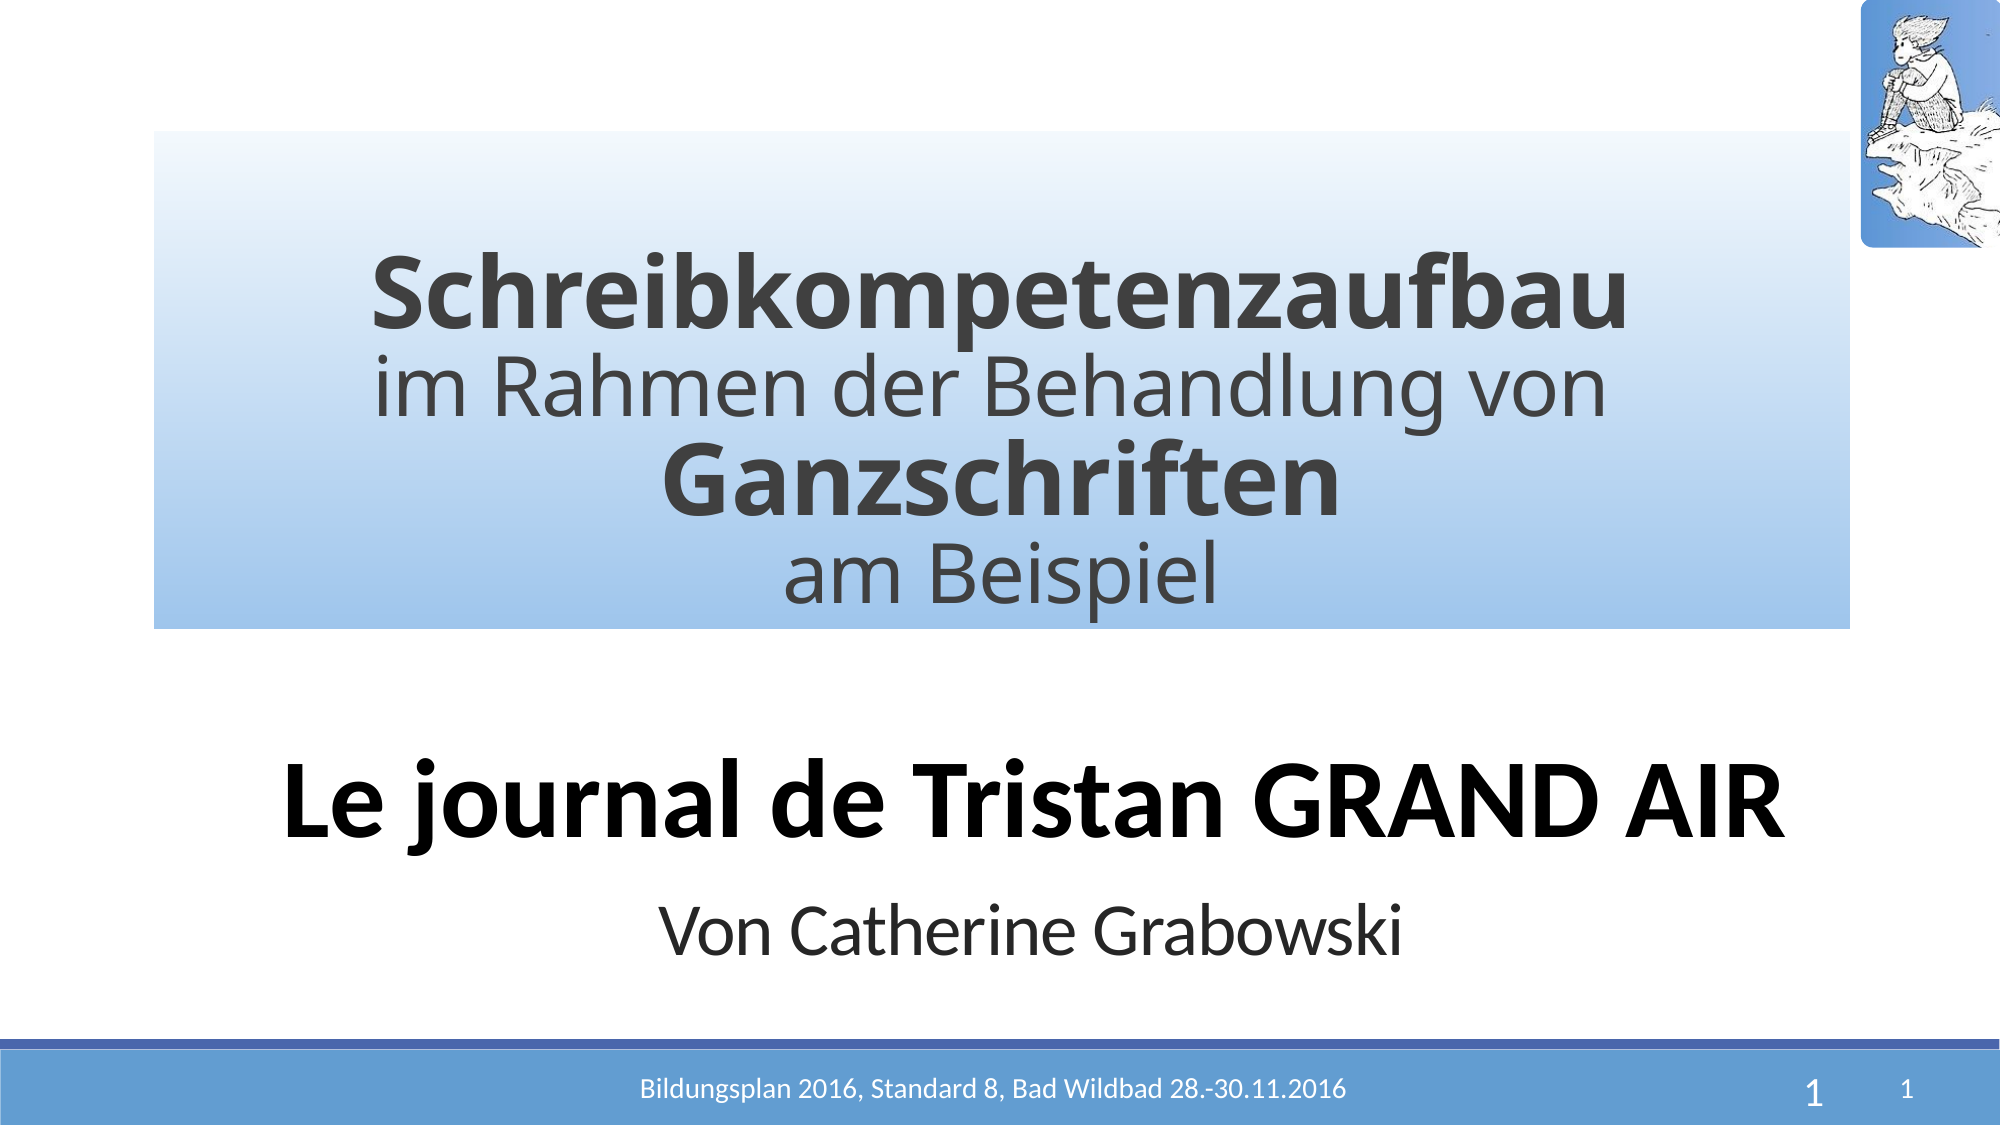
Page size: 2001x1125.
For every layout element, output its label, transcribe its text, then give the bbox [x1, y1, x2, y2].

subtitle Le journal de Tristan GRAND AIR Von Catherine Grabowski [154, 732, 1892, 964]
title Schreibkompetenzaufbau im Rahmen der Behandlung von Ganzschriften am Beispiel [154, 131, 1850, 629]
slide_number 1 [1624, 1059, 1840, 1120]
picture [1860, 0, 2001, 248]
